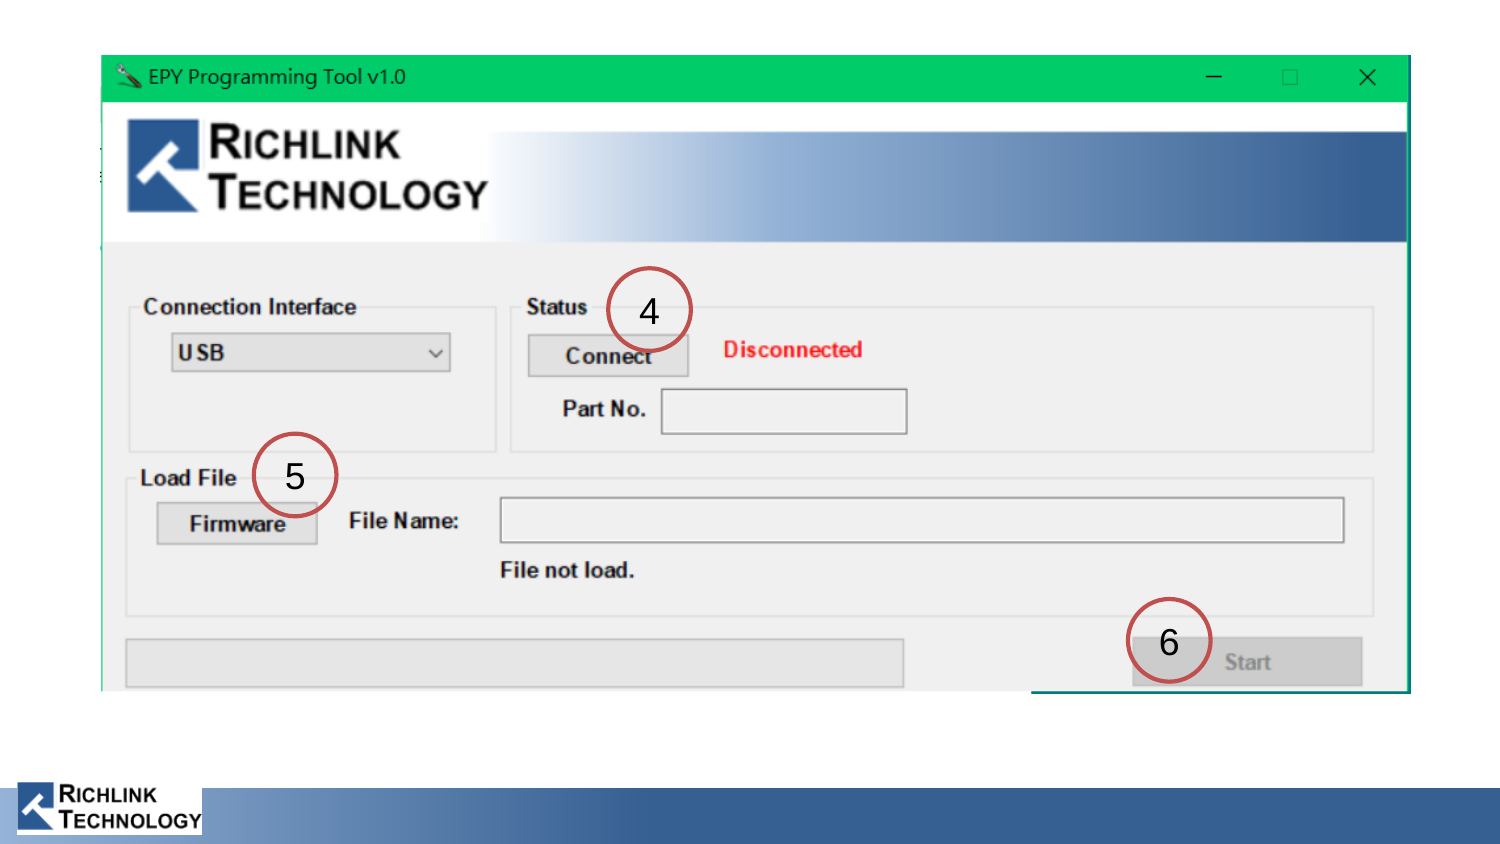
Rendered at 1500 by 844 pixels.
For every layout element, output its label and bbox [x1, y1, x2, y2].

picture [17, 776, 202, 835]
picture [100, 55, 1411, 694]
slide_number [1074, 782, 1425, 827]
